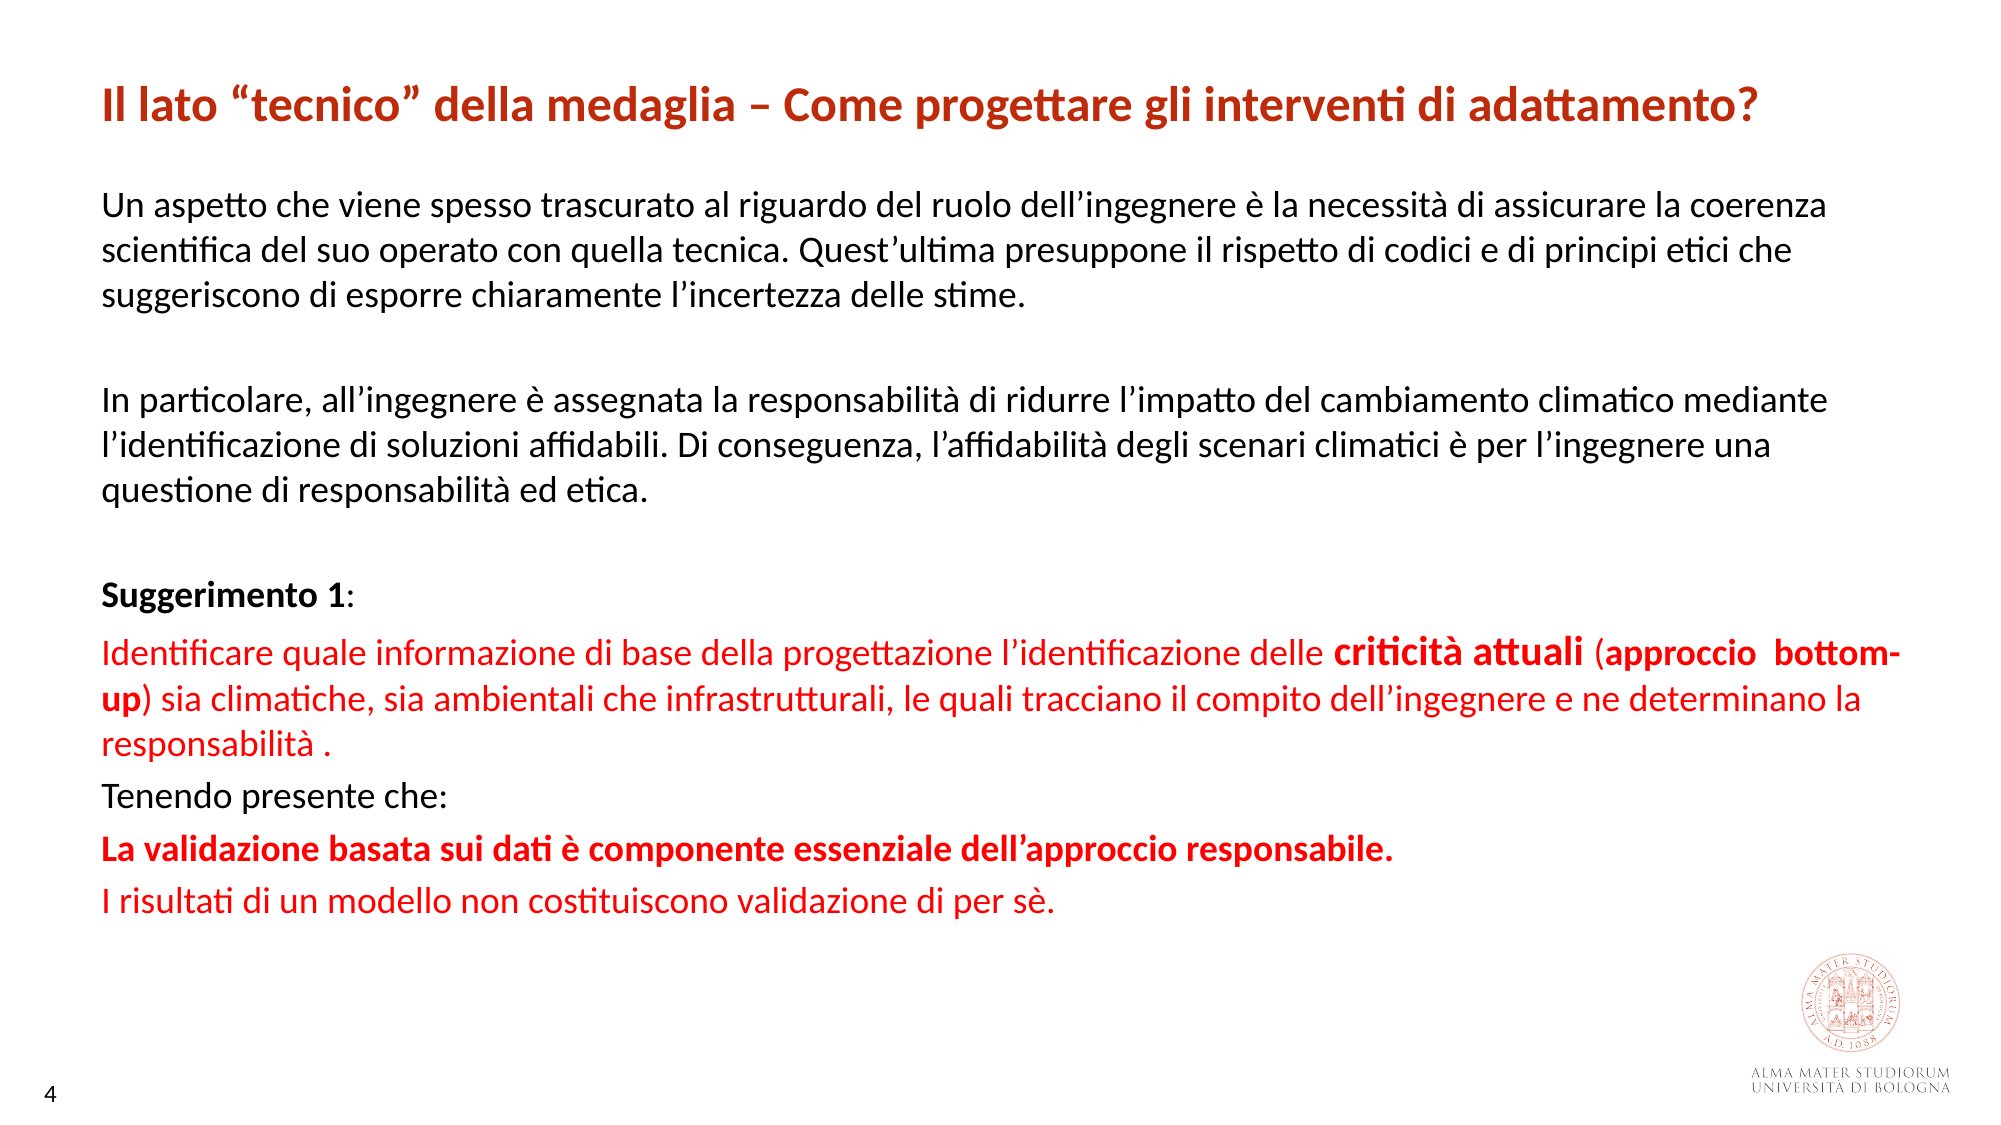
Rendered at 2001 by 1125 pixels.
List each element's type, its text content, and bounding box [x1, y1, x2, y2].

list Il lato “tecnico” della medaglia – Come progettare gli interventi di adattamento? [86, 78, 1930, 172]
picture [1720, 933, 1981, 1118]
list Un aspetto che viene spesso trascurato al riguardo del ruolo dell’ingegnere è la necessità di assicurare la coerenza scientifica del suo operato con quella tecnica. Quest’ultima presuppone il rispetto di codici e di principi etici che suggeriscono di esporre chiaramente l’incertezza delle stime. In particolare, all’ingegnere è assegnata la responsabilità di ridurre l’impatto del cambiamento climatico mediante l’identificazione di soluzioni affidabili. Di conseguenza, l’affidabilità degli scenari climatici è per l’ingegnere una questione di responsabilità ed etica. Suggerimento 1: Identificare quale informazione di base della progettazione l’identificazione delle criticità attuali (approccio bottom-up) sia climatiche, sia ambientali che infrastrutturali, le quali tracciano il compito dell’ingegnere e ne determinano la responsabilità . Tenendo presente che: La validazione basata sui dati è componente essenziale dell’approccio responsabile. I risultati di un modello non costituiscono validazione di per sè. [86, 172, 1930, 811]
